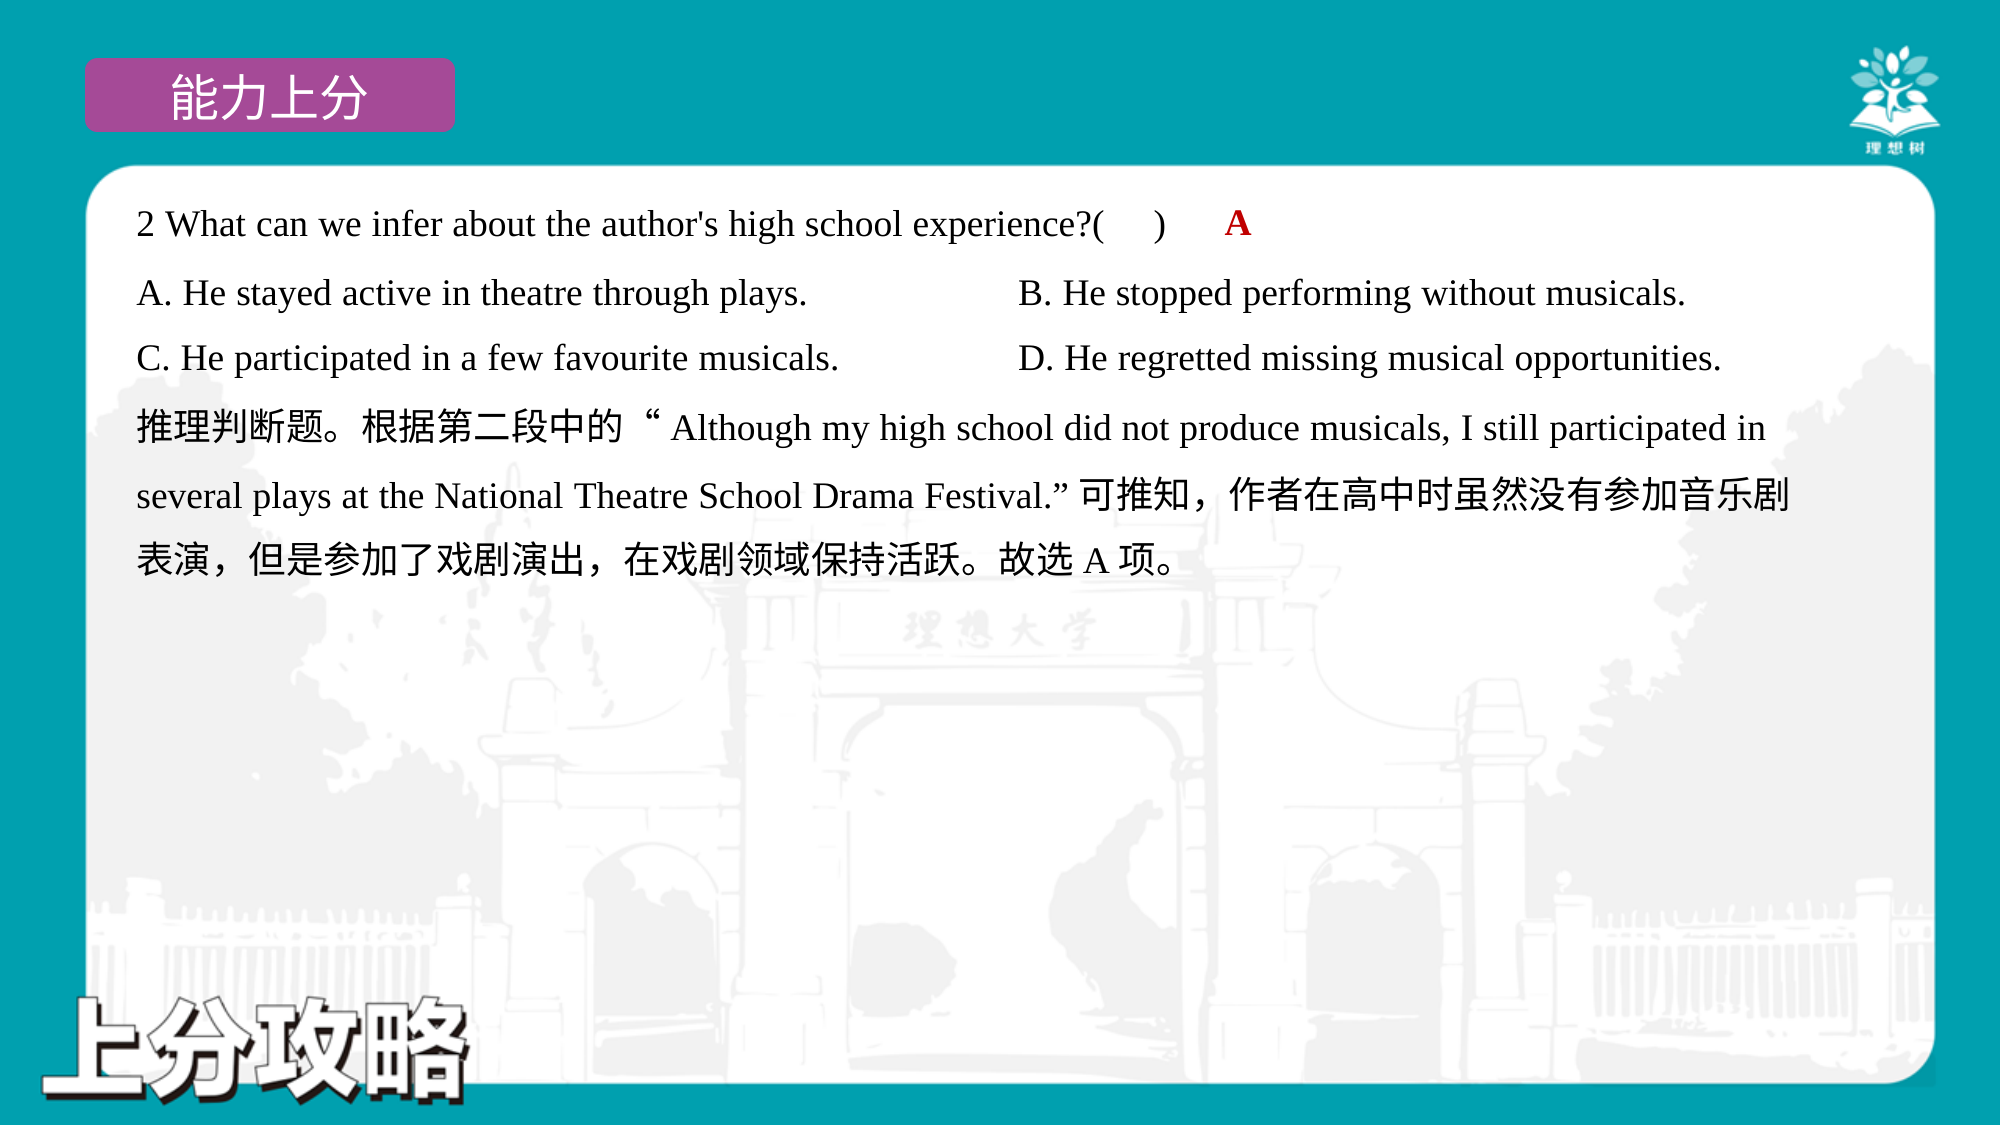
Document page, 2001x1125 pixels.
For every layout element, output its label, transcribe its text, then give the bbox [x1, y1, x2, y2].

text_box 2 What can we infer about the author's high school experience?( ) [136, 176, 1865, 237]
picture [0, 0, 2000, 1125]
text_box 推理判断题。根据第二段中的“Although my high school did not produce musicals, I still participated in several plays at the National Theatre School Drama Festival.”可推知，作者在高中时虽然没有参加音乐剧 表演，但是参加了戏剧演出，在戏剧领域保持活跃。故选A项。 [136, 379, 1865, 575]
text_box A [1210, 176, 1266, 236]
text_box A. He stayed active in theatre through plays. B. He stopped performing without musicals. C. He participated in a few favourite musicals. D. He regretted missing musical opportunities. [136, 244, 1865, 371]
